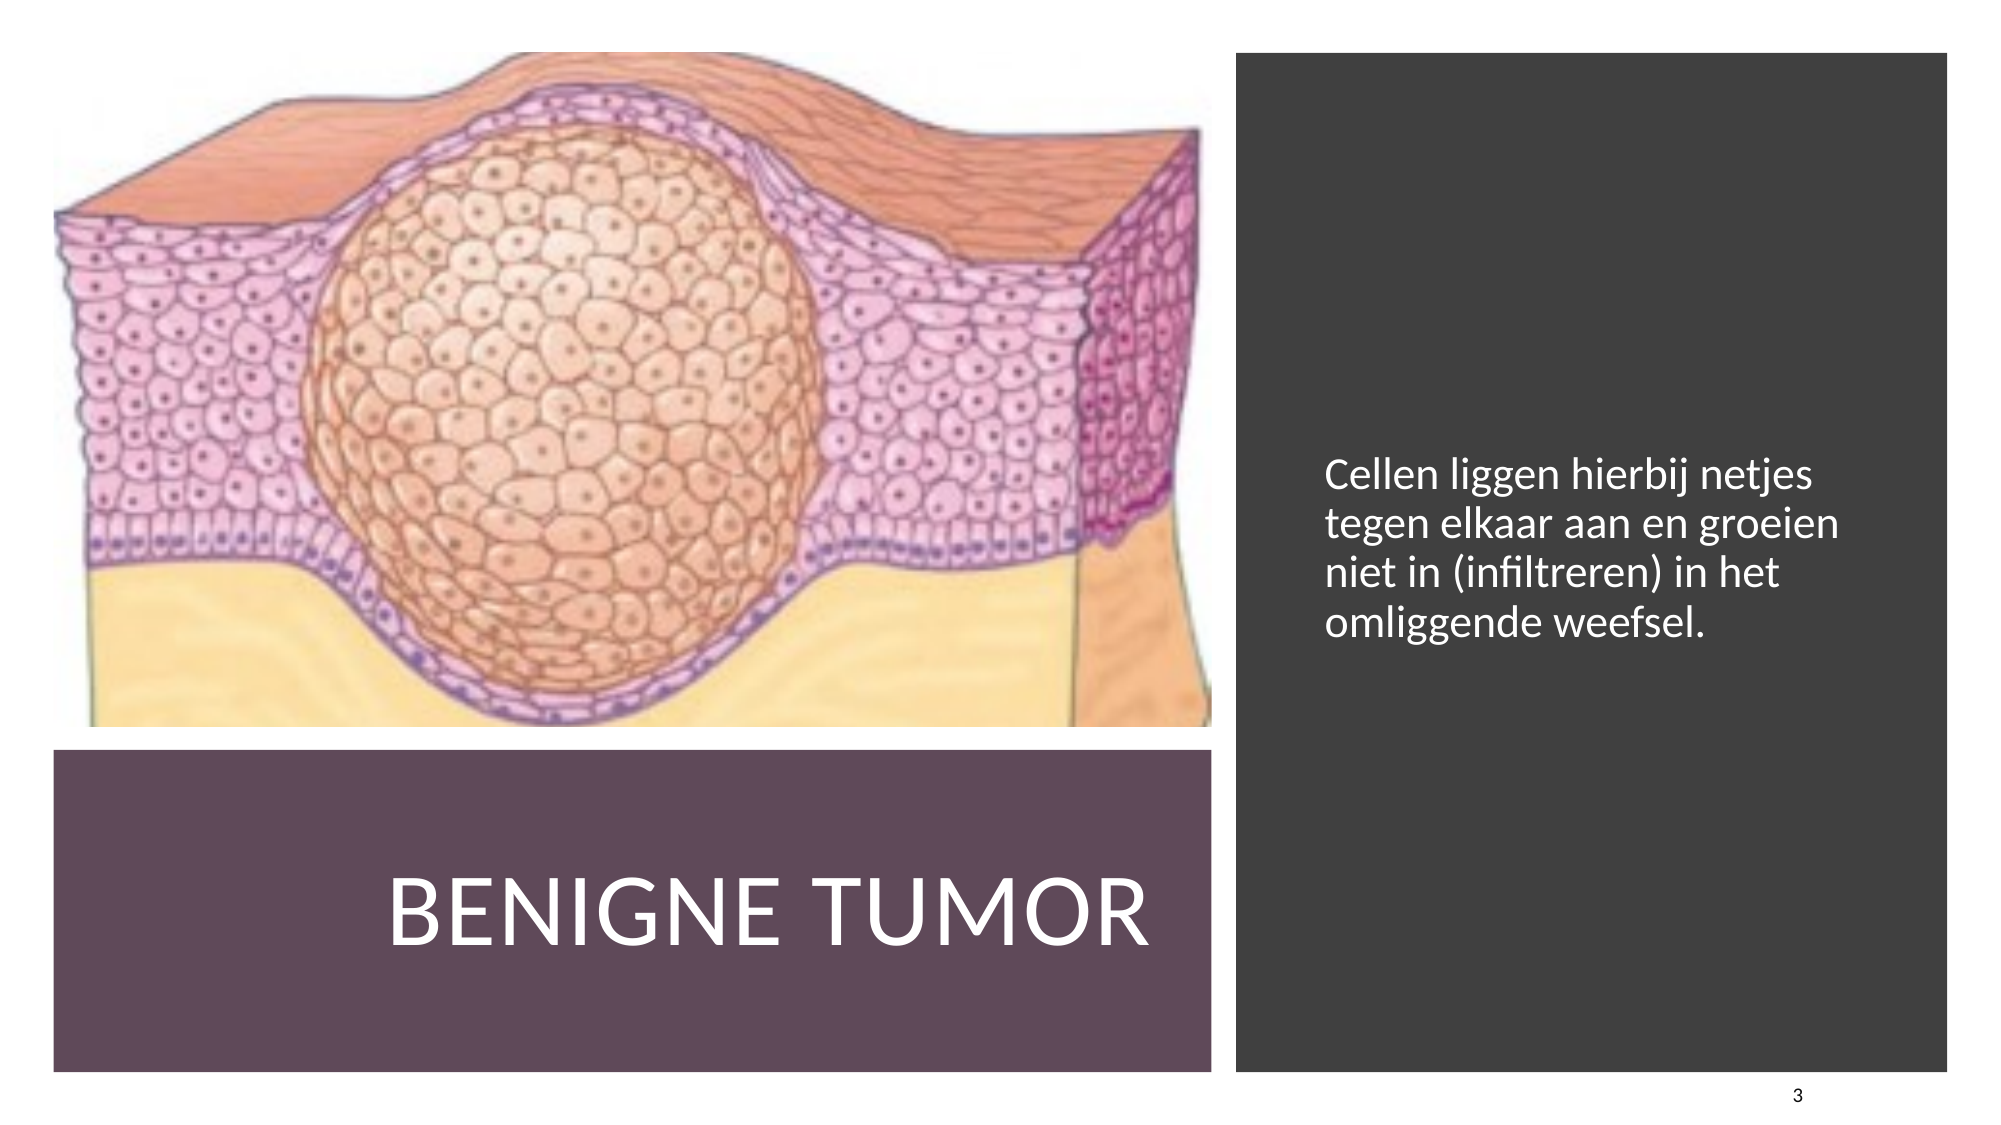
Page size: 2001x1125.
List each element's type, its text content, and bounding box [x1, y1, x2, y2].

title Benigne tumor [85, 782, 1168, 1049]
list Cellen liggen hierbij netjes tegen elkaar aan en groeien niet in (infiltreren) in het omliggende weefsel. [1317, 150, 1879, 947]
text_box [52, 749, 1213, 1073]
text_box [1235, 51, 1948, 1074]
picture [53, 52, 1212, 727]
slide_number 3 [1777, 1074, 1938, 1117]
